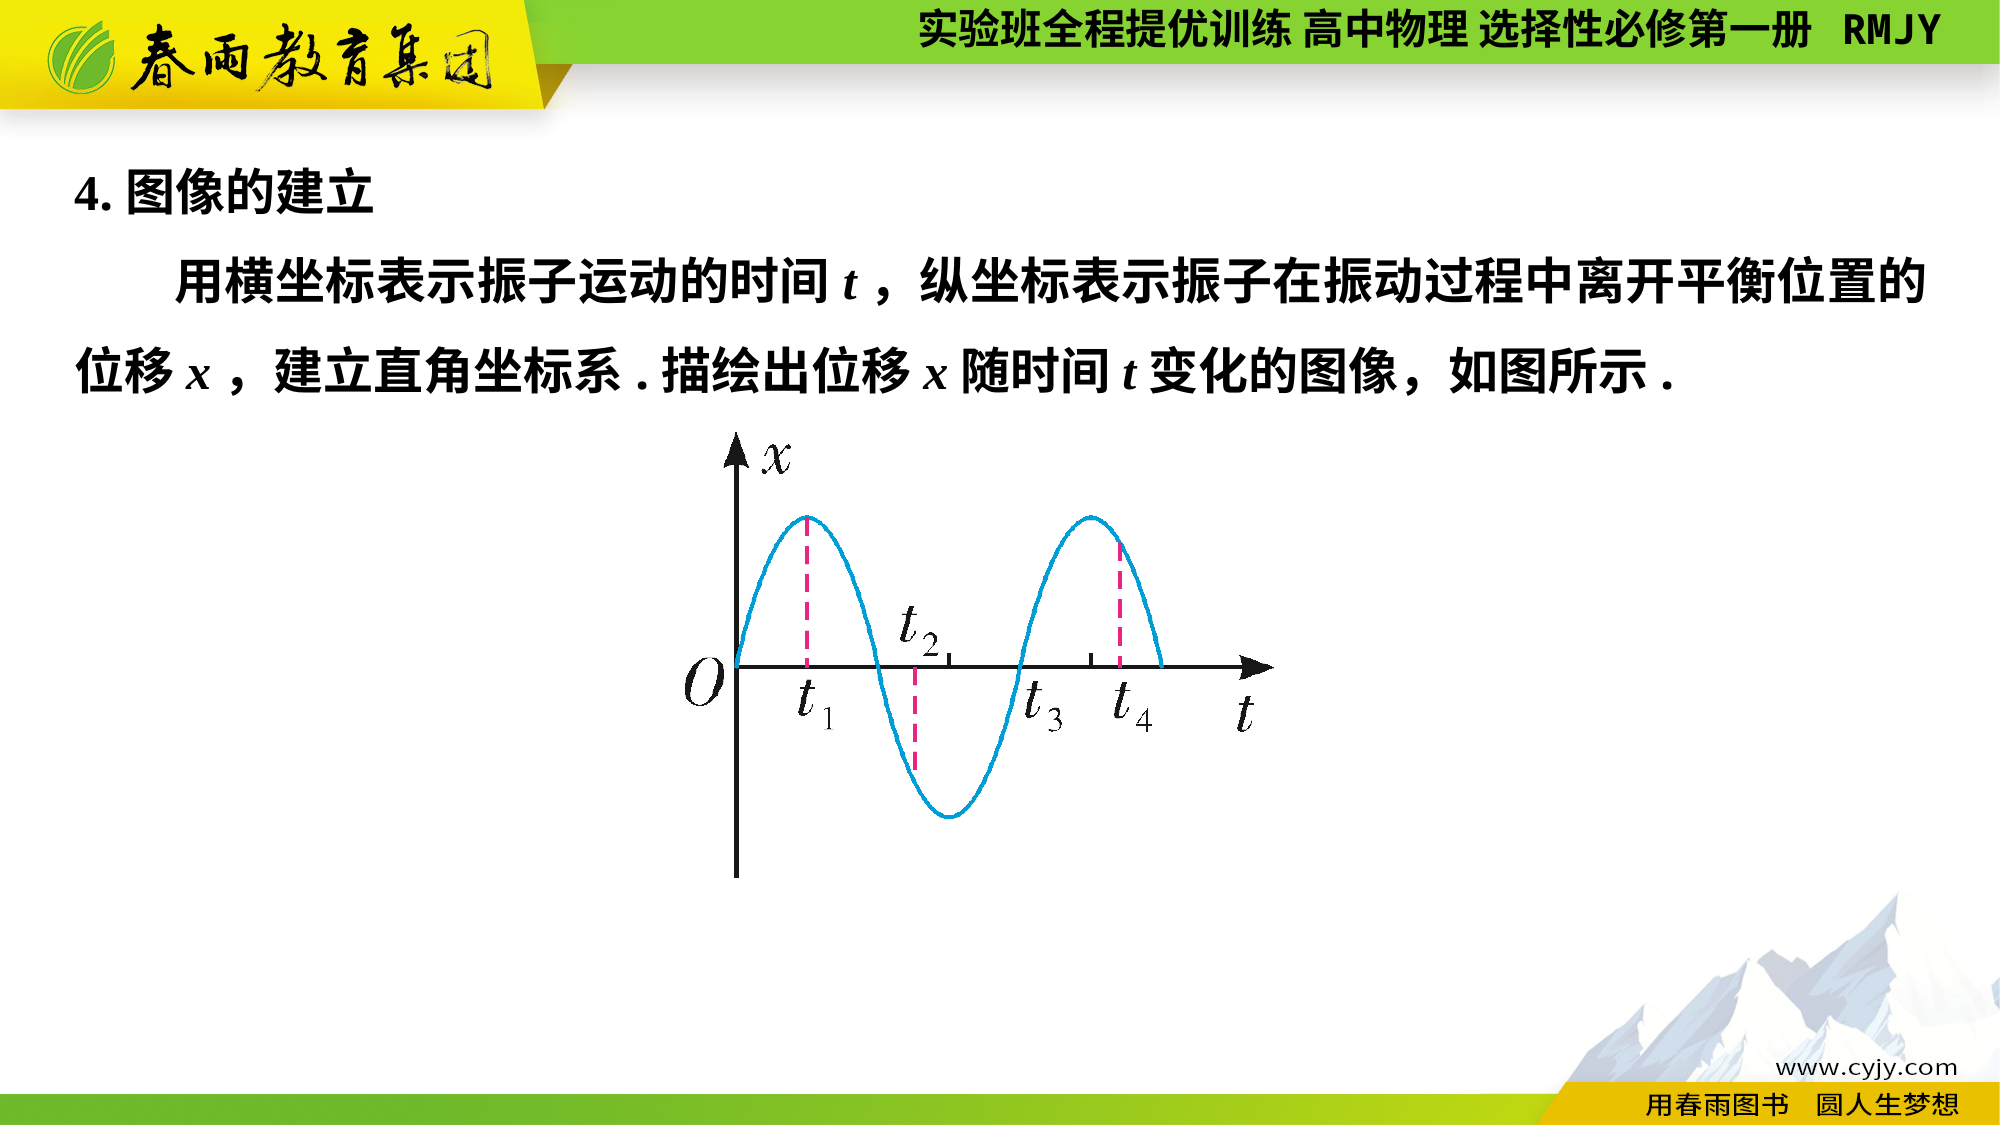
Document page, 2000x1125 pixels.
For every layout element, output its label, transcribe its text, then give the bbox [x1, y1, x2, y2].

list 4.图像的建立 用横坐标表示振子运动的时间t，纵坐标表示振子在振动过程中离开平衡位置的位移x，建立直角坐标系.描绘出位移x随时间t变化的图像，如图所示. [59, 122, 1944, 399]
picture [0, 0, 2000, 1125]
